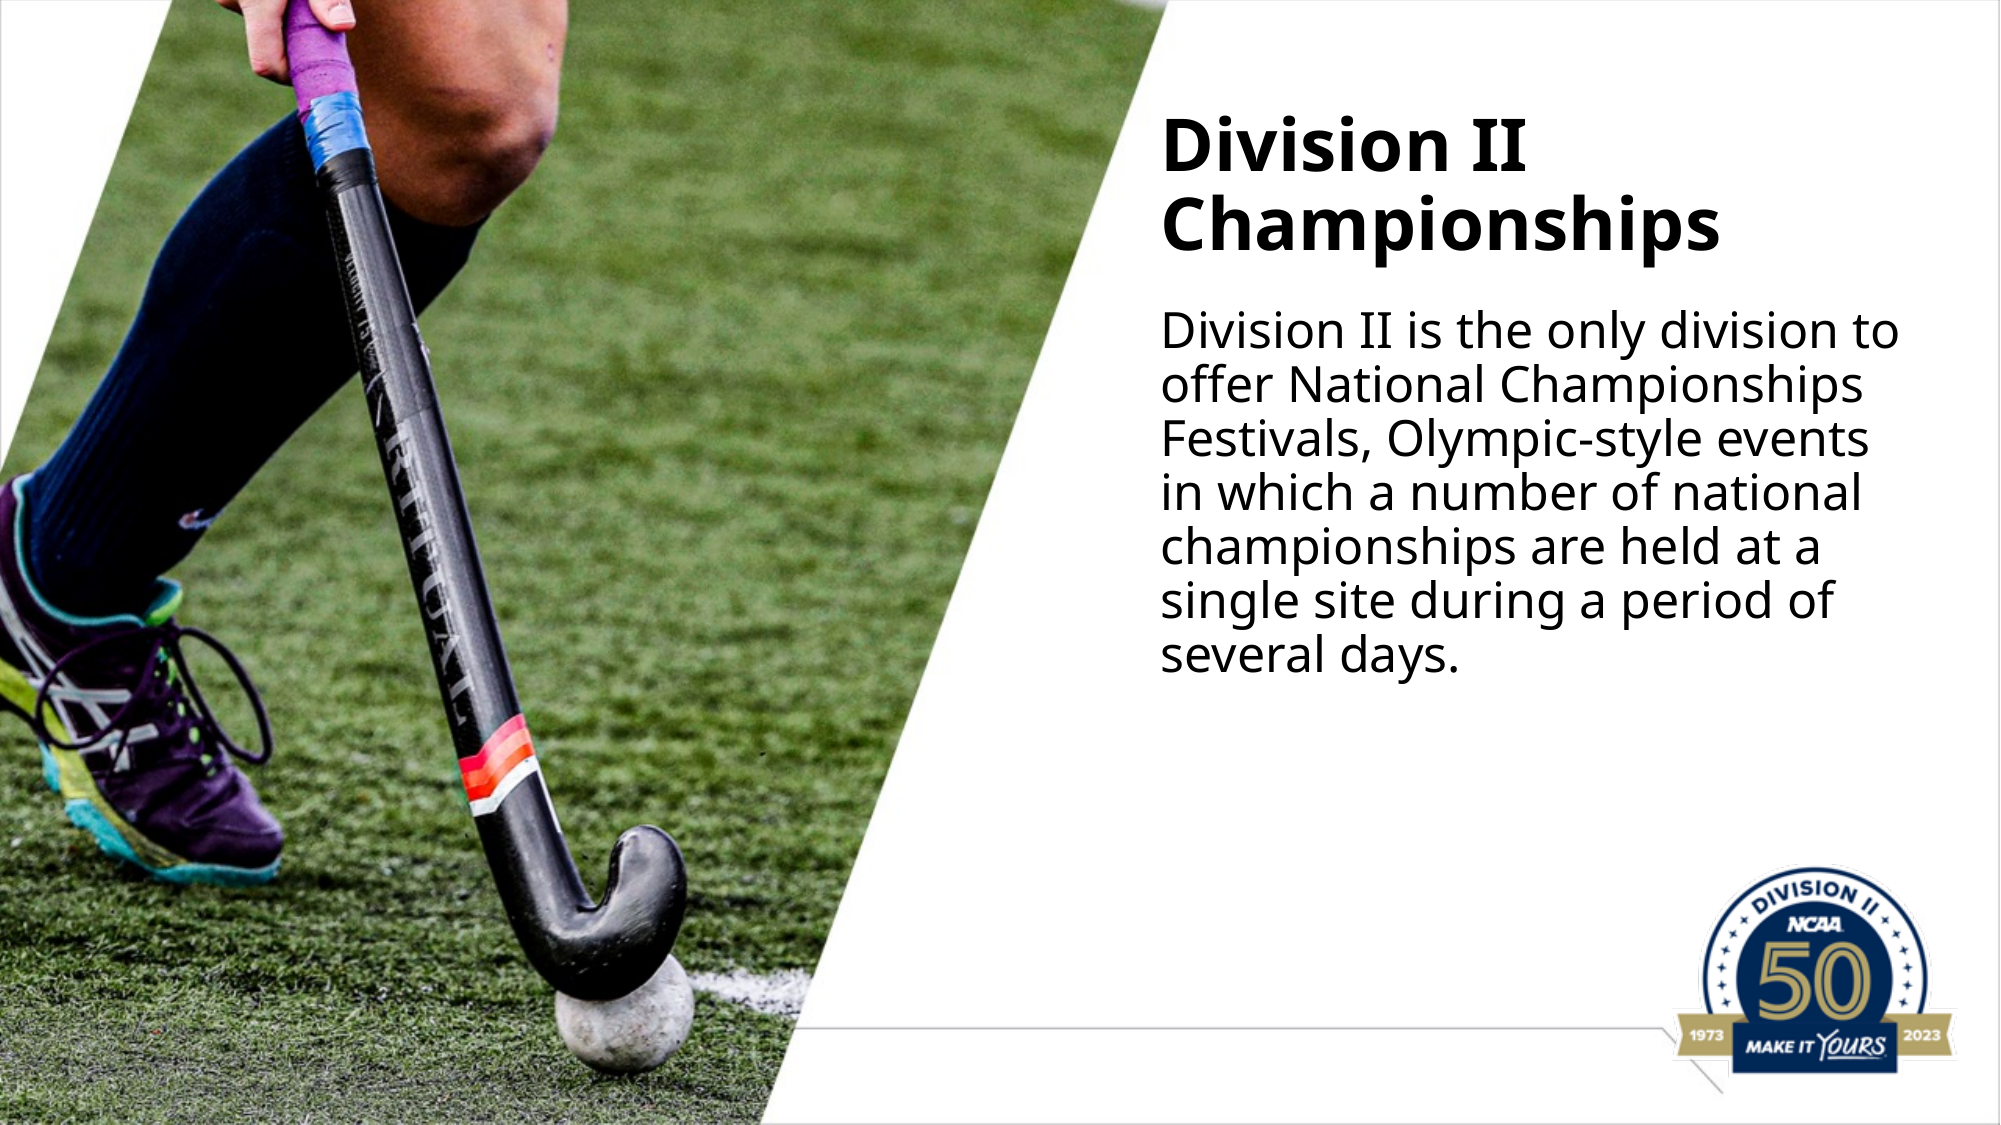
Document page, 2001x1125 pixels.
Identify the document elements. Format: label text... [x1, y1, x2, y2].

picture [0, 0, 2000, 1125]
list Division II is the only division to offer National Championships Festivals, Olympic-style events in which a number of national championships are held at a single site during a period of several days. [1145, 297, 1934, 966]
list Division II Championships [1145, 101, 1934, 226]
